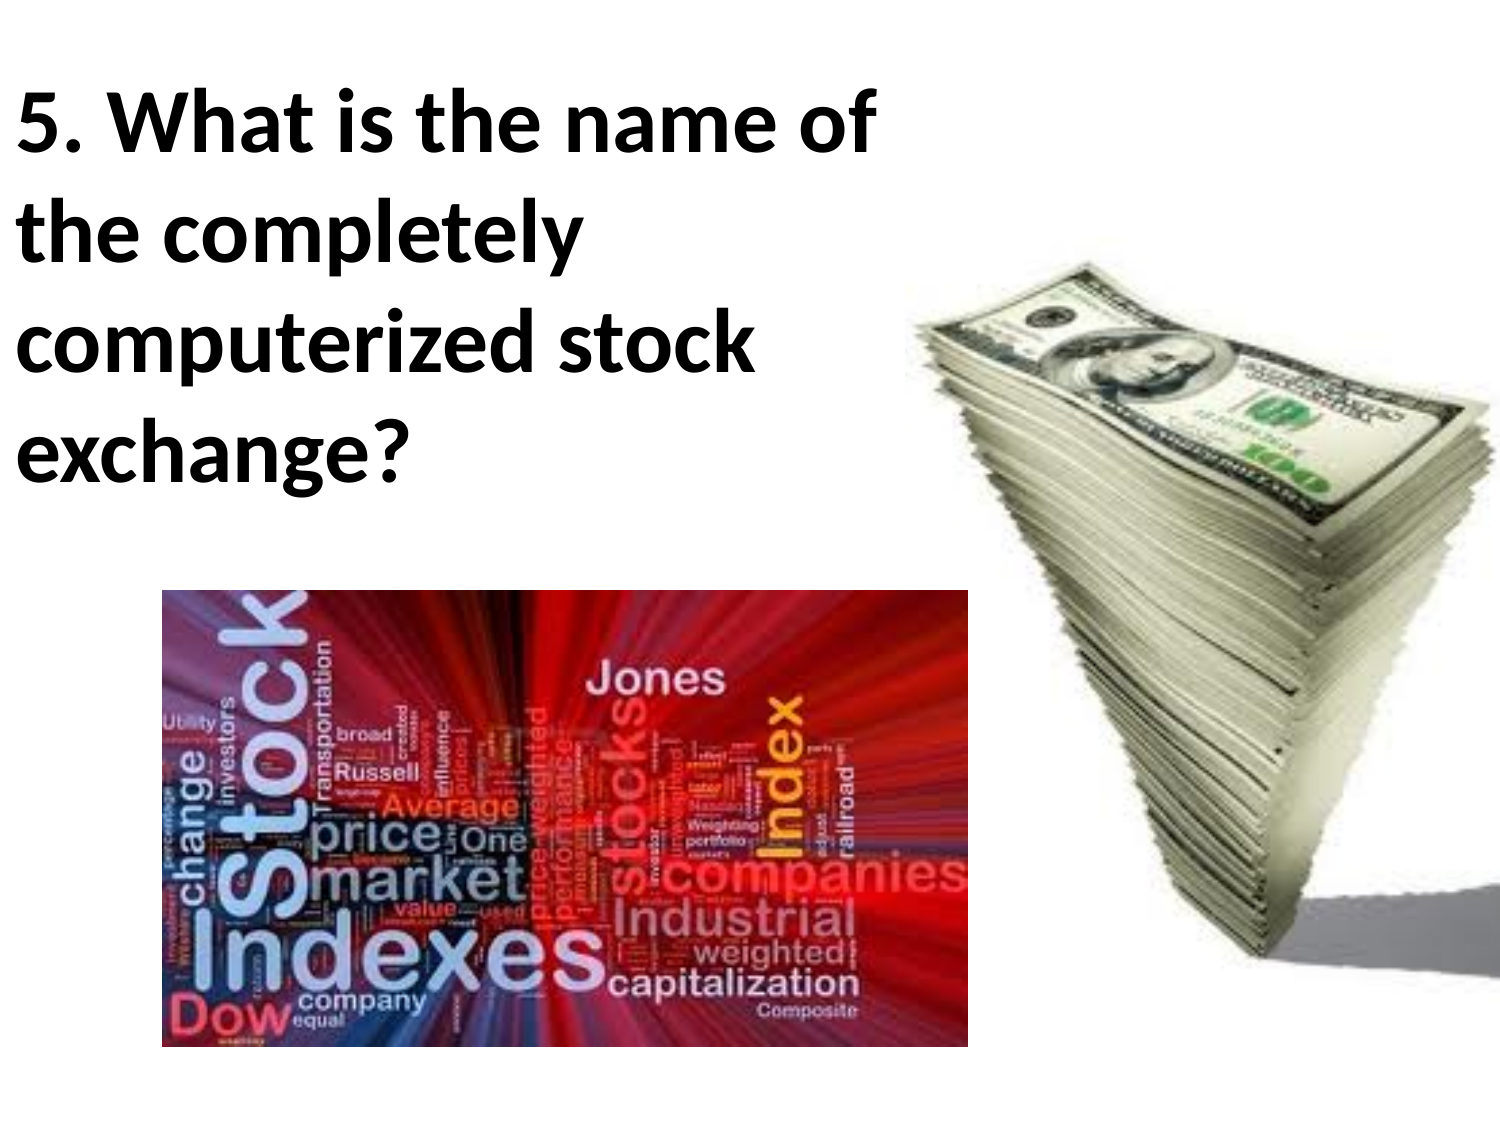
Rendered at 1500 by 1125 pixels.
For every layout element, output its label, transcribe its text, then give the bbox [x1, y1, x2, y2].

picture [162, 237, 1500, 1047]
title 5. What is the name of the completely computerized stock exchange? [0, 24, 963, 1088]
